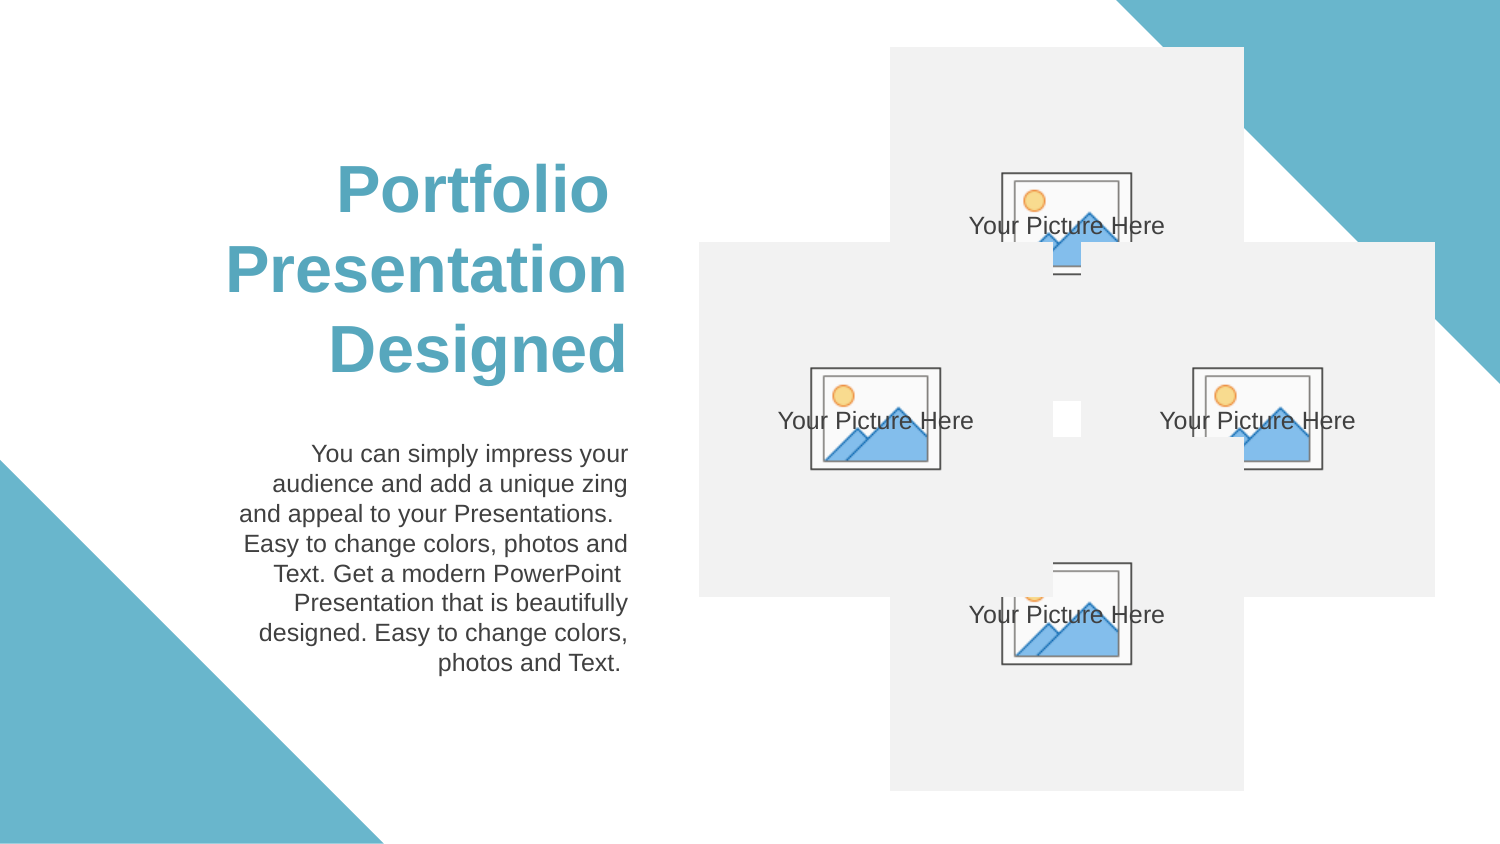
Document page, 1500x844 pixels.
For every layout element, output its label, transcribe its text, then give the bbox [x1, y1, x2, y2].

picture [698, 46, 1436, 792]
text_box Portfolio Presentation Designed [100, 138, 644, 411]
text_box You can simply impress your audience and add a unique zing and appeal to your Presentations. Easy to change colors, photos and Text. Get a modern PowerPoint Presentation that is beautifully designed. Easy to change colors, photos and Text. [218, 429, 644, 685]
